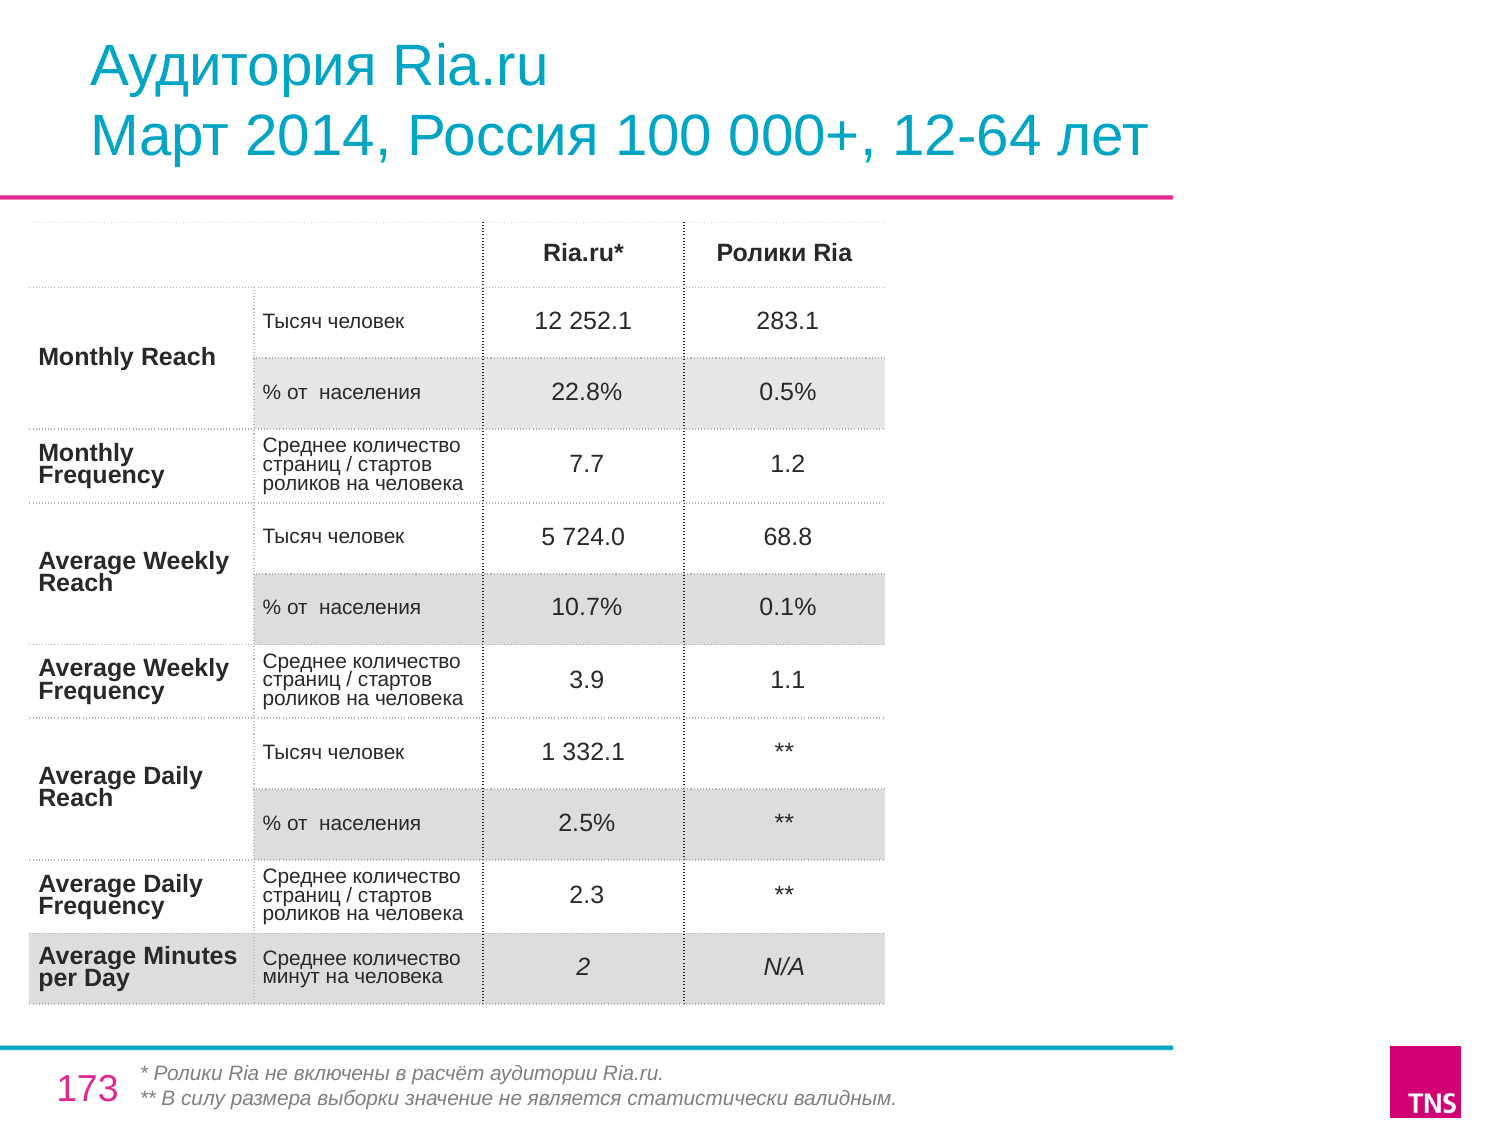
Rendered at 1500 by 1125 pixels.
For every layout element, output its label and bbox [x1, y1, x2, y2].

table_cell [29, 287, 885, 1004]
table_header [29, 223, 885, 287]
picture [0, 0, 1500, 1125]
slide_number [40, 1055, 392, 1125]
title [74, 8, 1476, 187]
text_box [124, 1052, 1463, 1117]
